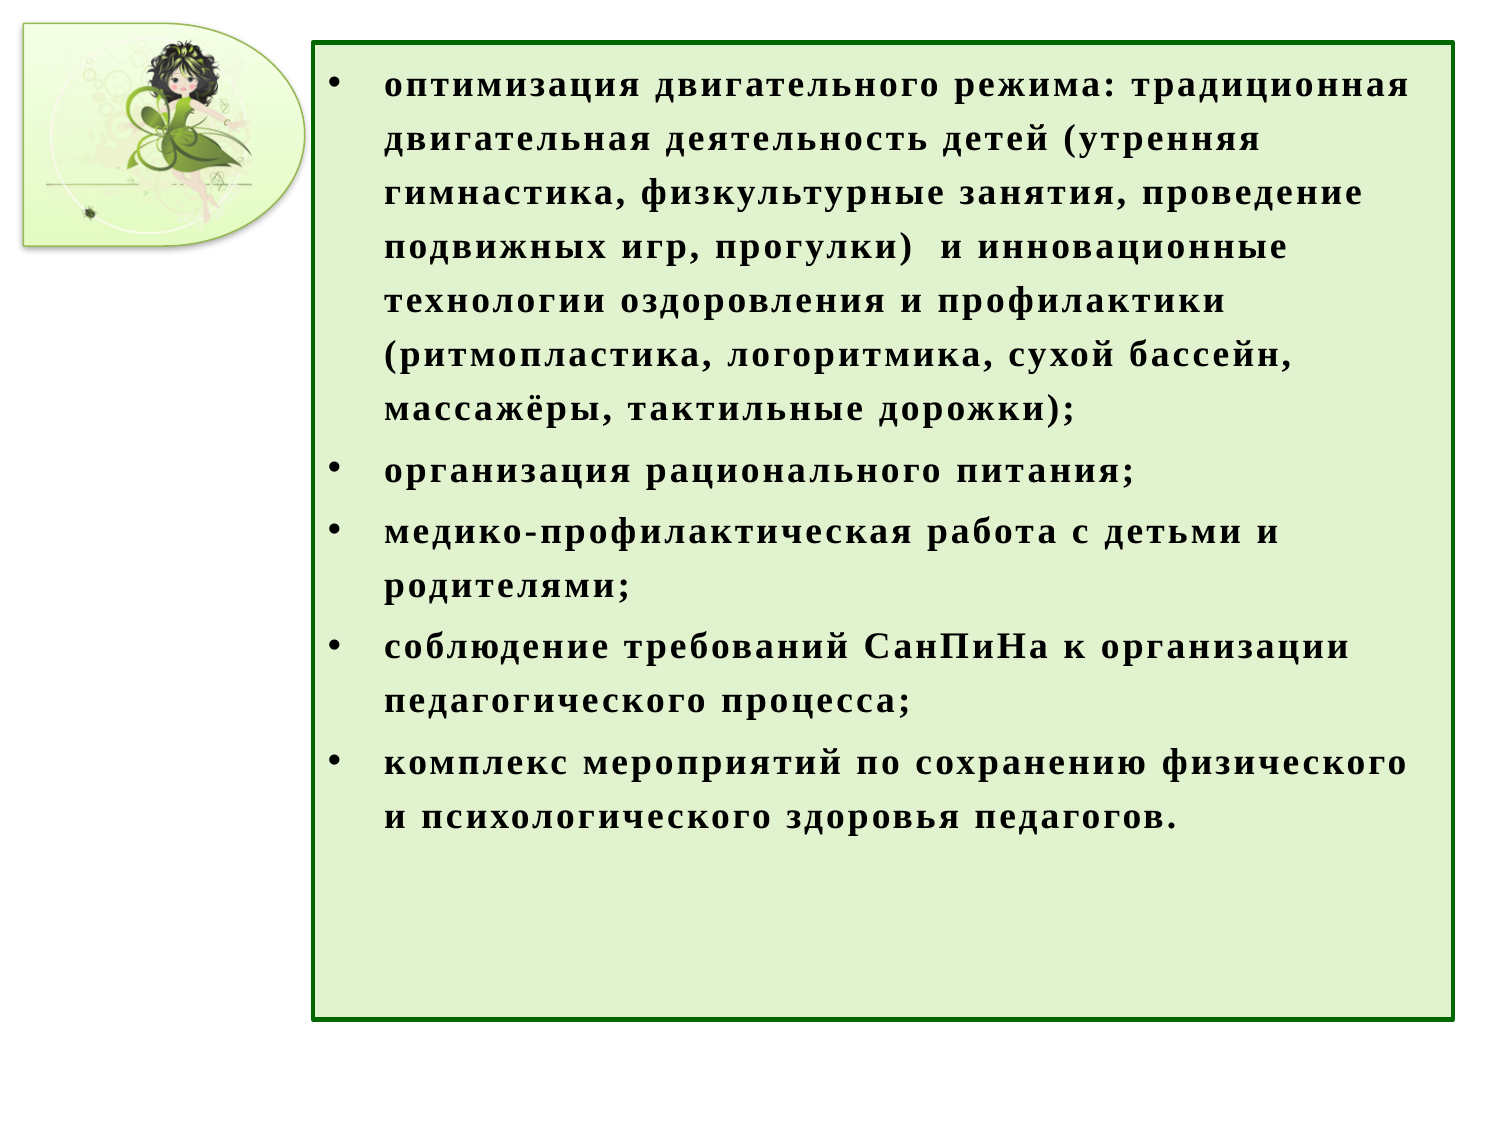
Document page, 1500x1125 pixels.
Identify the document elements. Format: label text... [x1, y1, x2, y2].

picture [46, 35, 252, 234]
list оптимизация двигательного режима: традиционная двигательная деятельность детей (утренняя гимнастика, физкультурные занятия, проведение подвижных игр, прогулки) и инновационные технологии оздоровления и профилактики (ритмопластика, логоритмика, сухой бассейн, массажёры, тактильные дорожки); организация рационального питания; медико-профилактическая работа с детьми и родителями; соблюдение требований СанПиНа к организации педагогического процесса; комплекс мероприятий по сохранению физического и психологического здоровья педагогов. [312, 42, 1454, 1021]
